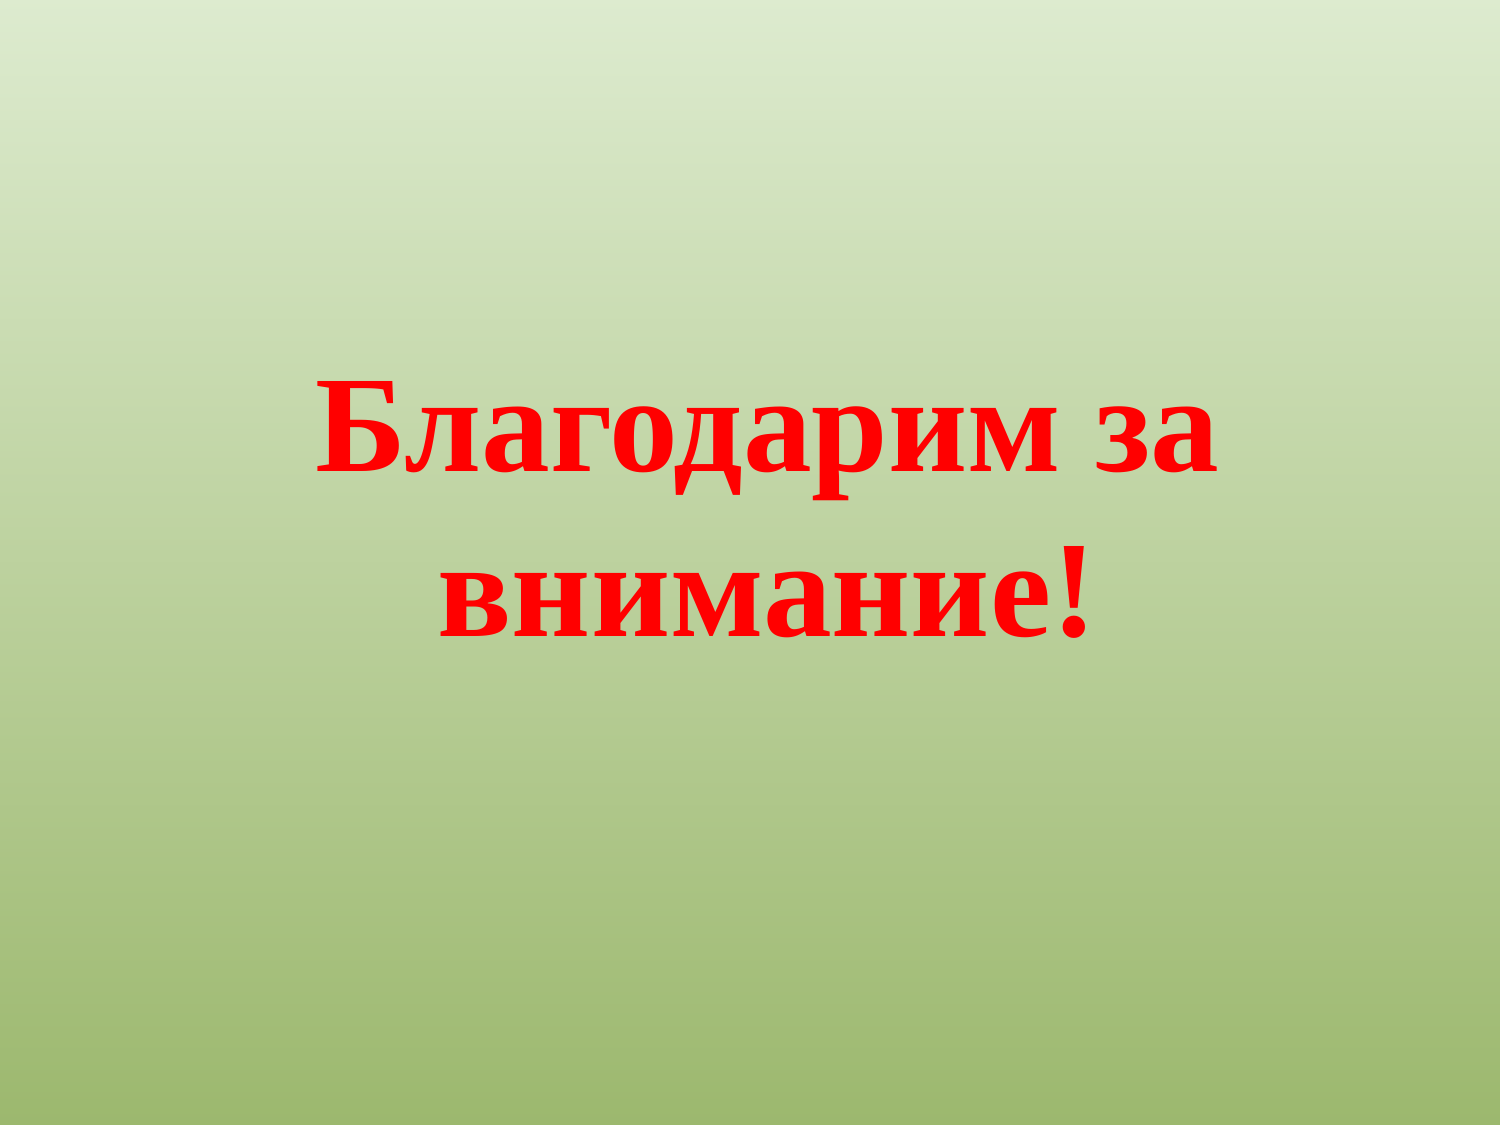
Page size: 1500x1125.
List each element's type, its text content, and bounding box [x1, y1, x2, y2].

text_box Благодарим за внимание! [182, 326, 1353, 671]
